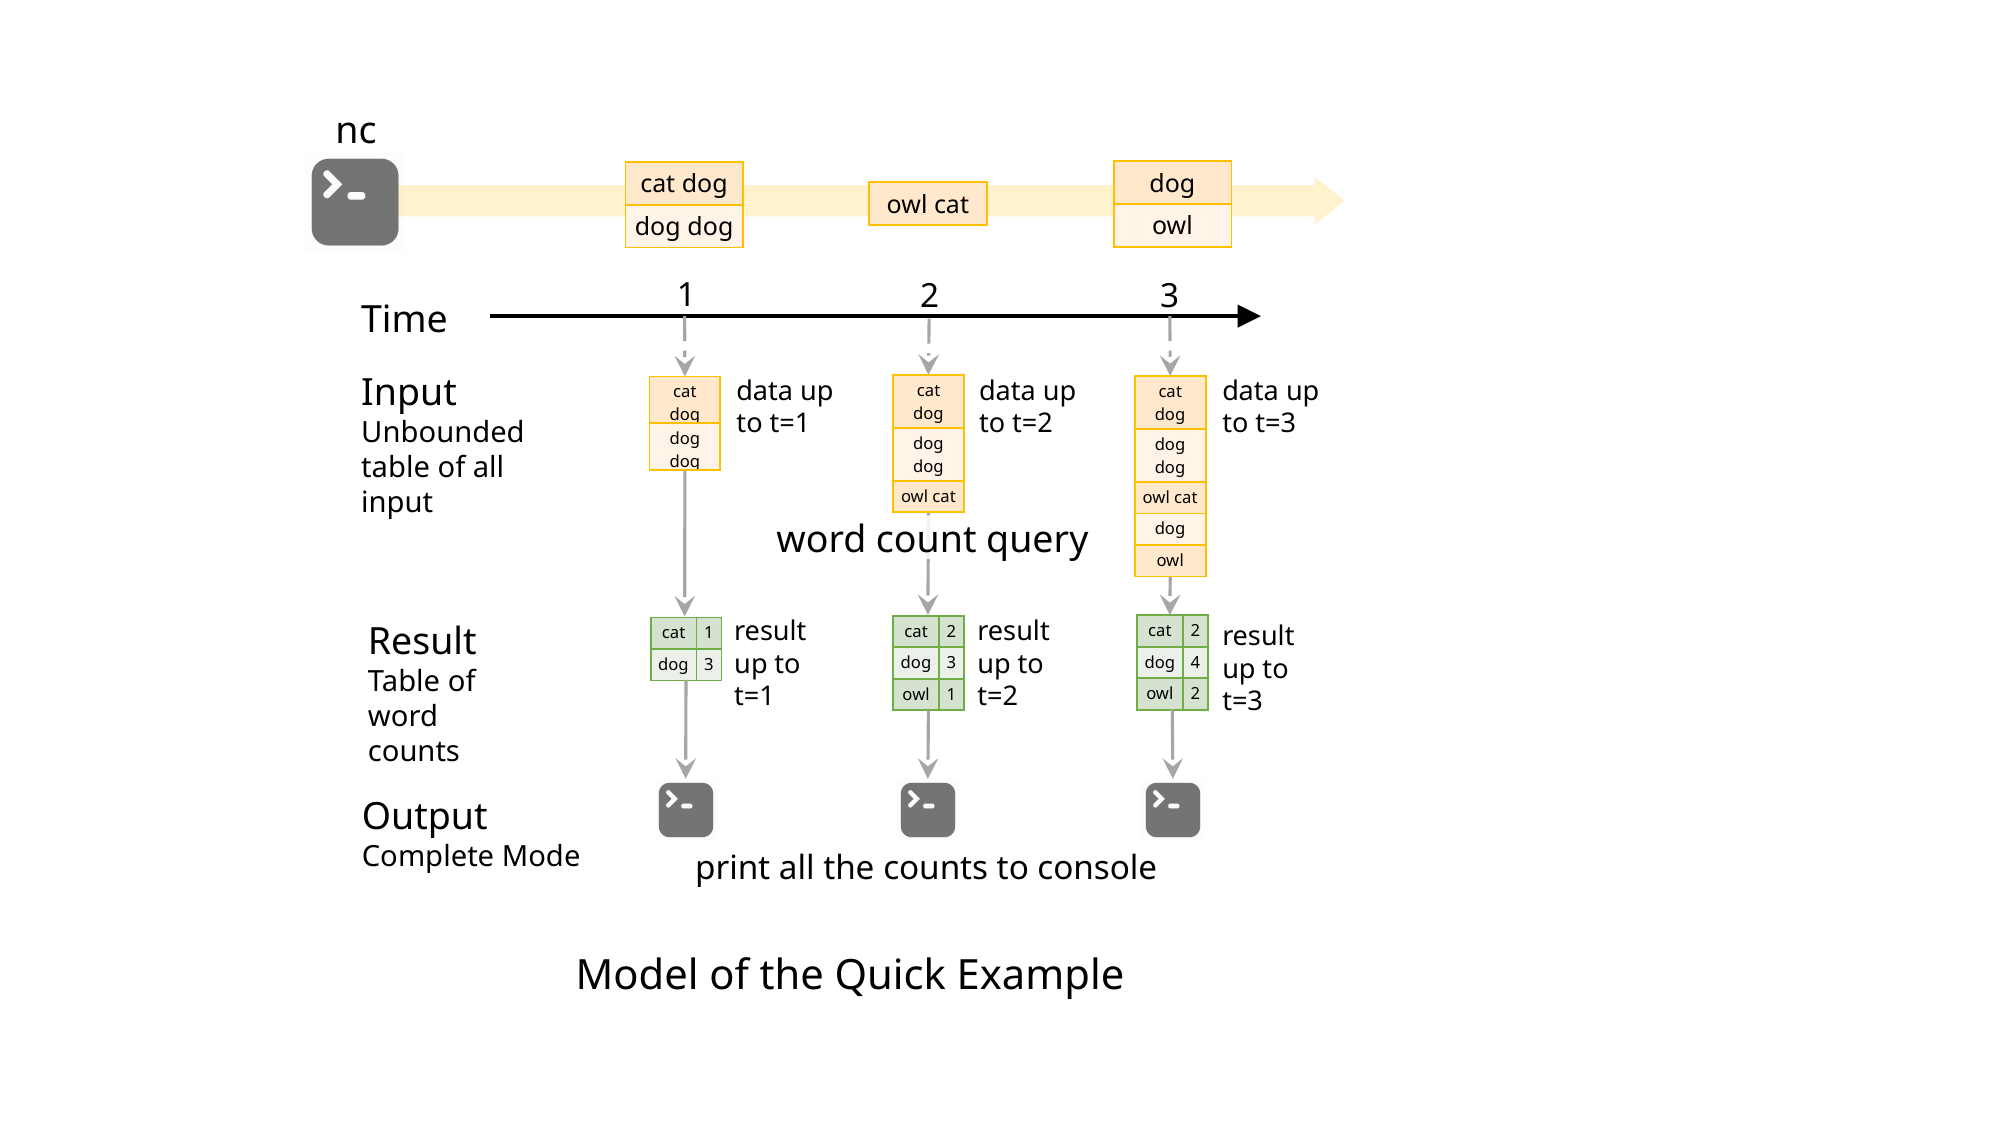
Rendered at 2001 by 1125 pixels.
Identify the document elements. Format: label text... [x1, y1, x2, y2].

picture [896, 778, 960, 842]
picture [1141, 778, 1205, 842]
text_box Model of the Quick Example [560, 940, 1140, 1005]
picture [654, 778, 718, 842]
picture [304, 151, 406, 253]
table_header cat dog [650, 377, 719, 422]
text_box [23, 51, 1610, 1034]
table_cell dog dog [650, 424, 719, 469]
